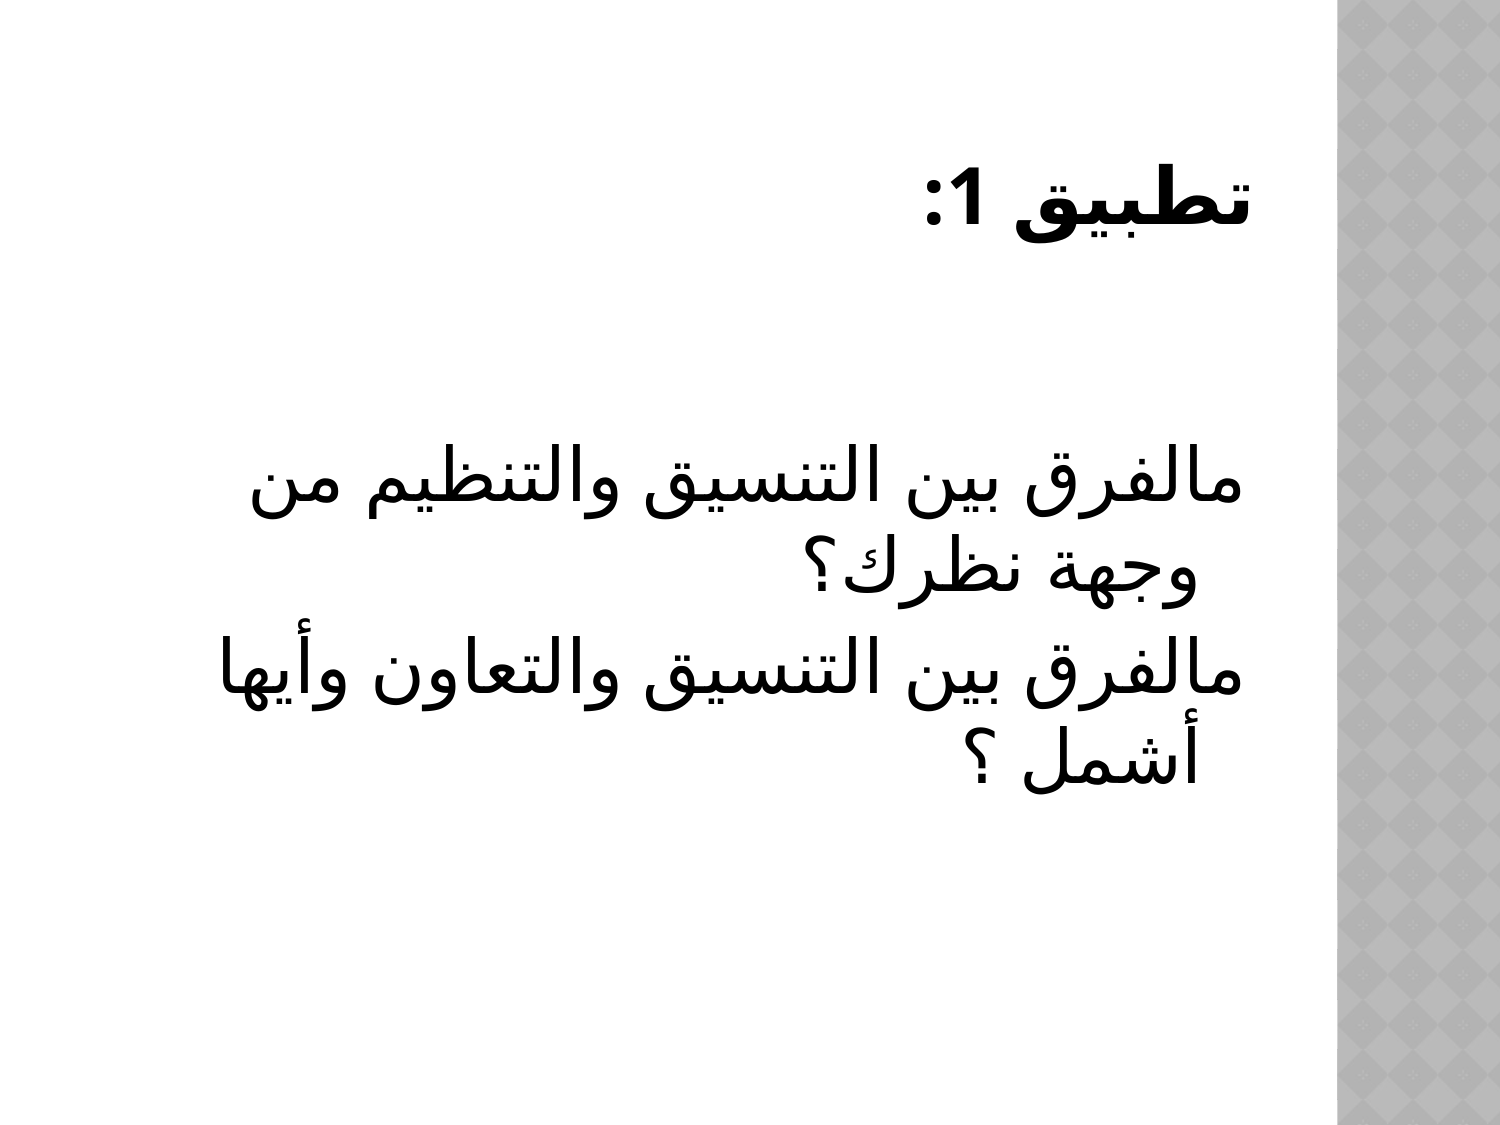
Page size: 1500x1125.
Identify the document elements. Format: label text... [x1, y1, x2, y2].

list مالفرق بين التنسيق والتنظيم من وجهة نظرك؟ مالفرق بين التنسيق والتعاون وأيها أشمل ؟ [75, 264, 1263, 1059]
title تطبيق 1: [75, 52, 1263, 240]
